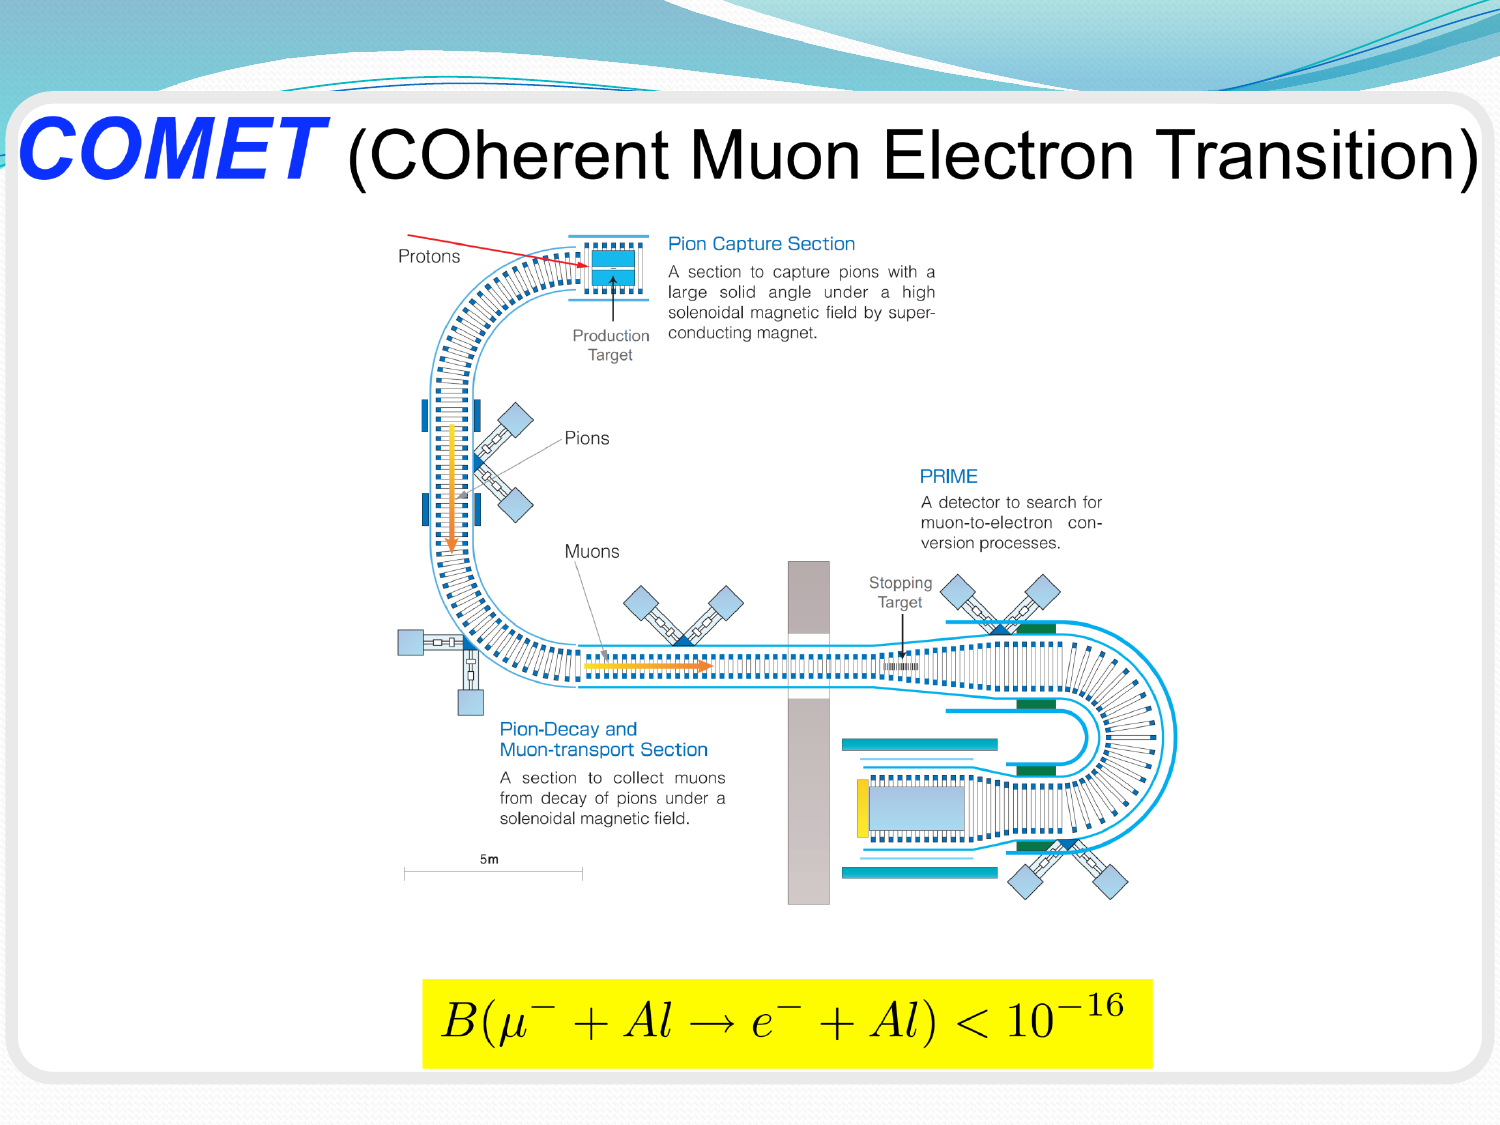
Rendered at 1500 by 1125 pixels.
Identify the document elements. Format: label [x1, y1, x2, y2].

picture [11, 97, 1489, 1079]
